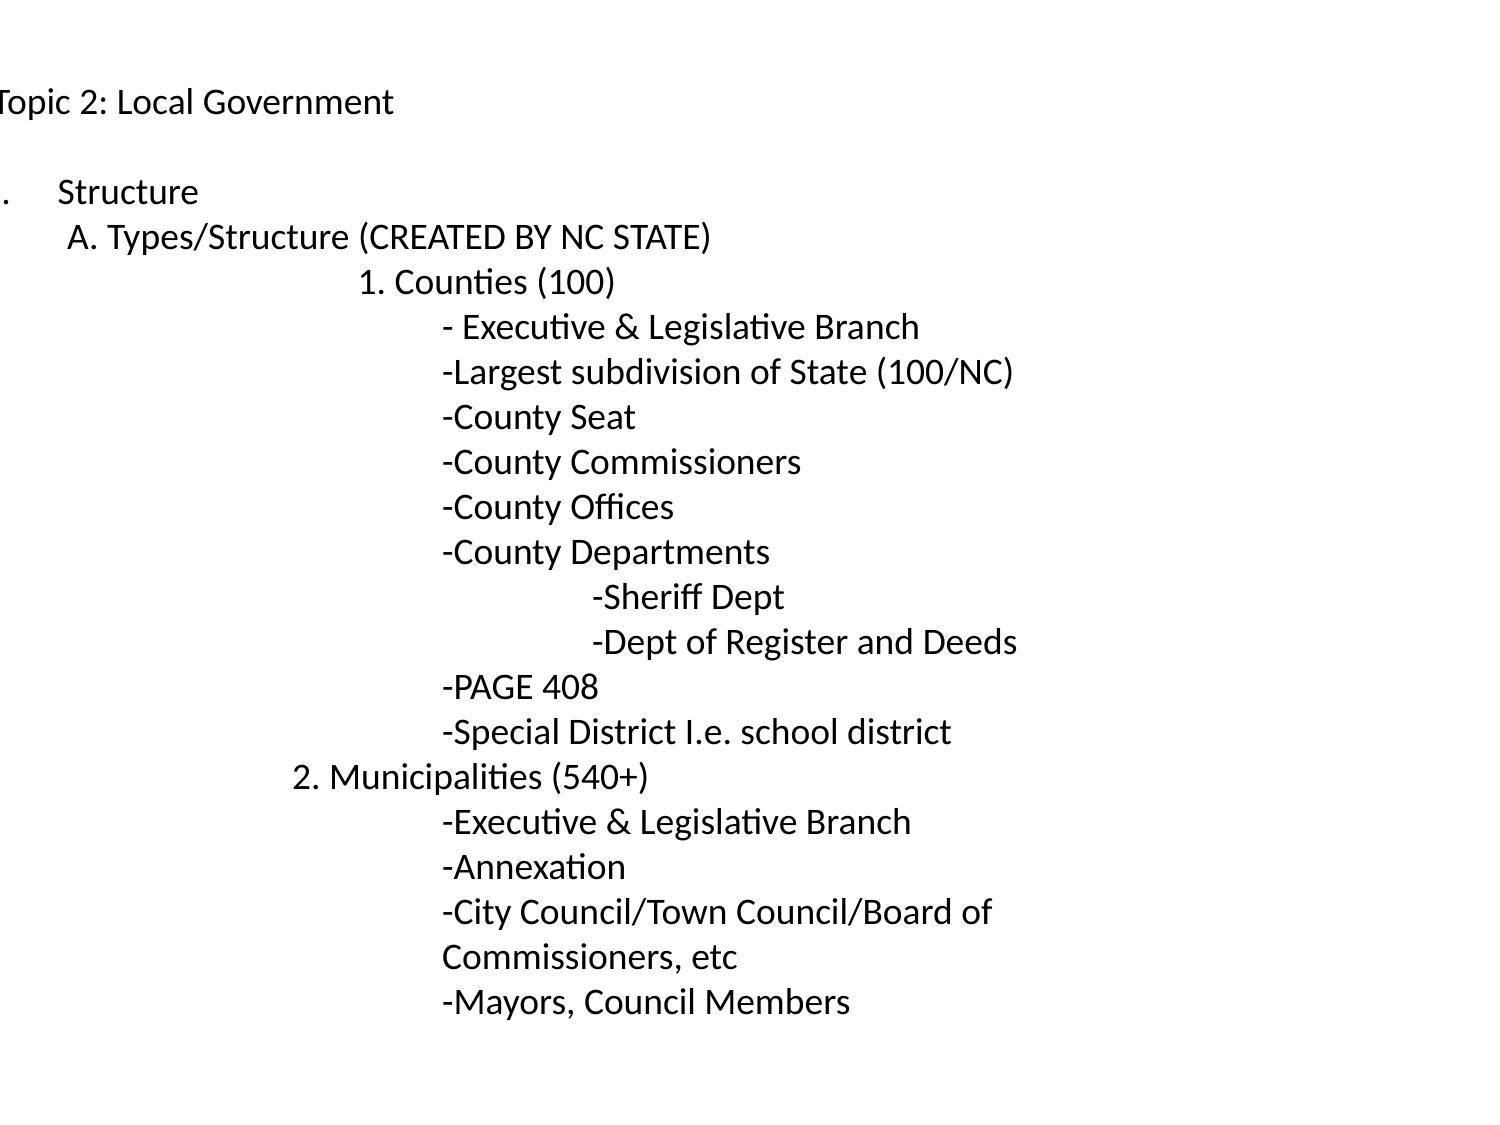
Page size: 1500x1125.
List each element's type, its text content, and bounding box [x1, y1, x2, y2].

text_box Topic 2: Local Government Structure A. Types/Structure (CREATED BY NC STATE) 1. Counties (100) - Executive & Legislative Branch -Largest subdivision of State (100/NC) -County Seat -County Commissioners -County Offices -County Departments -Sheriff Dept -Dept of Register and Deeds -PAGE 408 -Special District I.e. school district 2. Municipalities (540+) -Executive & Legislative Branch -Annexation -City Council/Town Council/Board of Commissioners, etc -Mayors, Council Members [0, 70, 1099, 1125]
